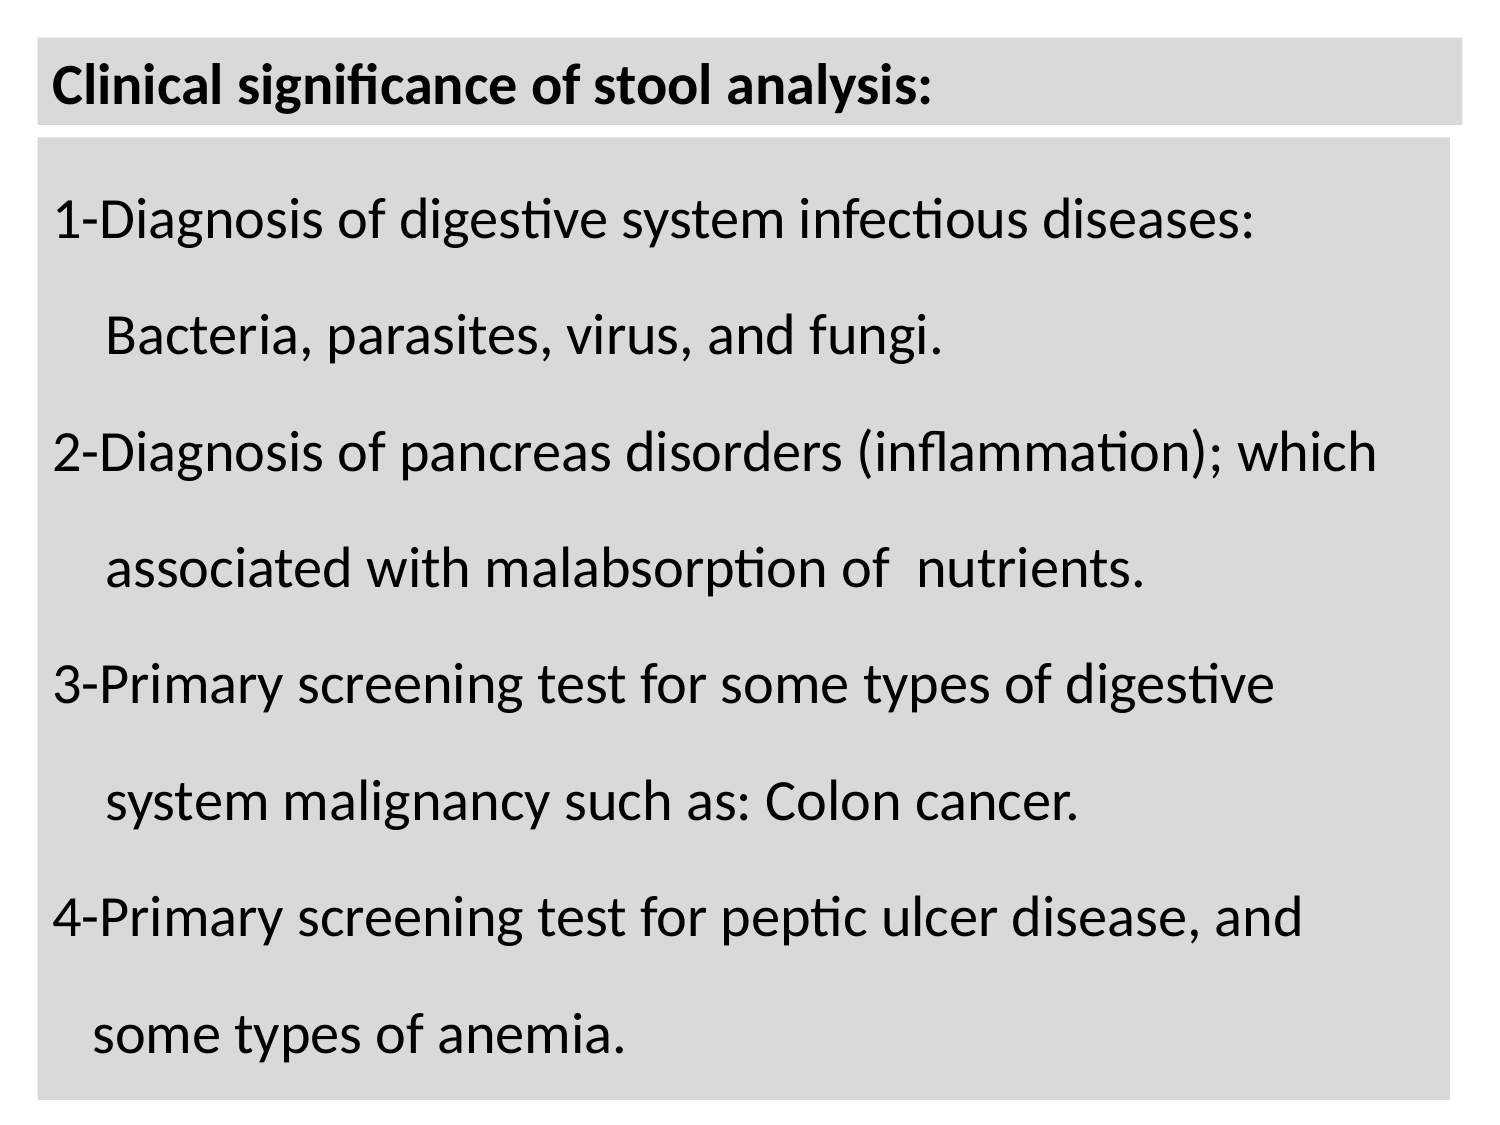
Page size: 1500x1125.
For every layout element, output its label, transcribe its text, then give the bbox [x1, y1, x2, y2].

subtitle 1-Diagnosis of digestive system infectious diseases: Bacteria, parasites, virus, and fungi. 2-Diagnosis of pancreas disorders (inflammation); which associated with malabsorption of nutrients. 3-Primary screening test for some types of digestive system malignancy such as: Colon cancer. 4-Primary screening test for peptic ulcer disease, and some types of anemia. [37, 137, 1450, 1100]
title Clinical significance of stool analysis: [37, 37, 1463, 125]
